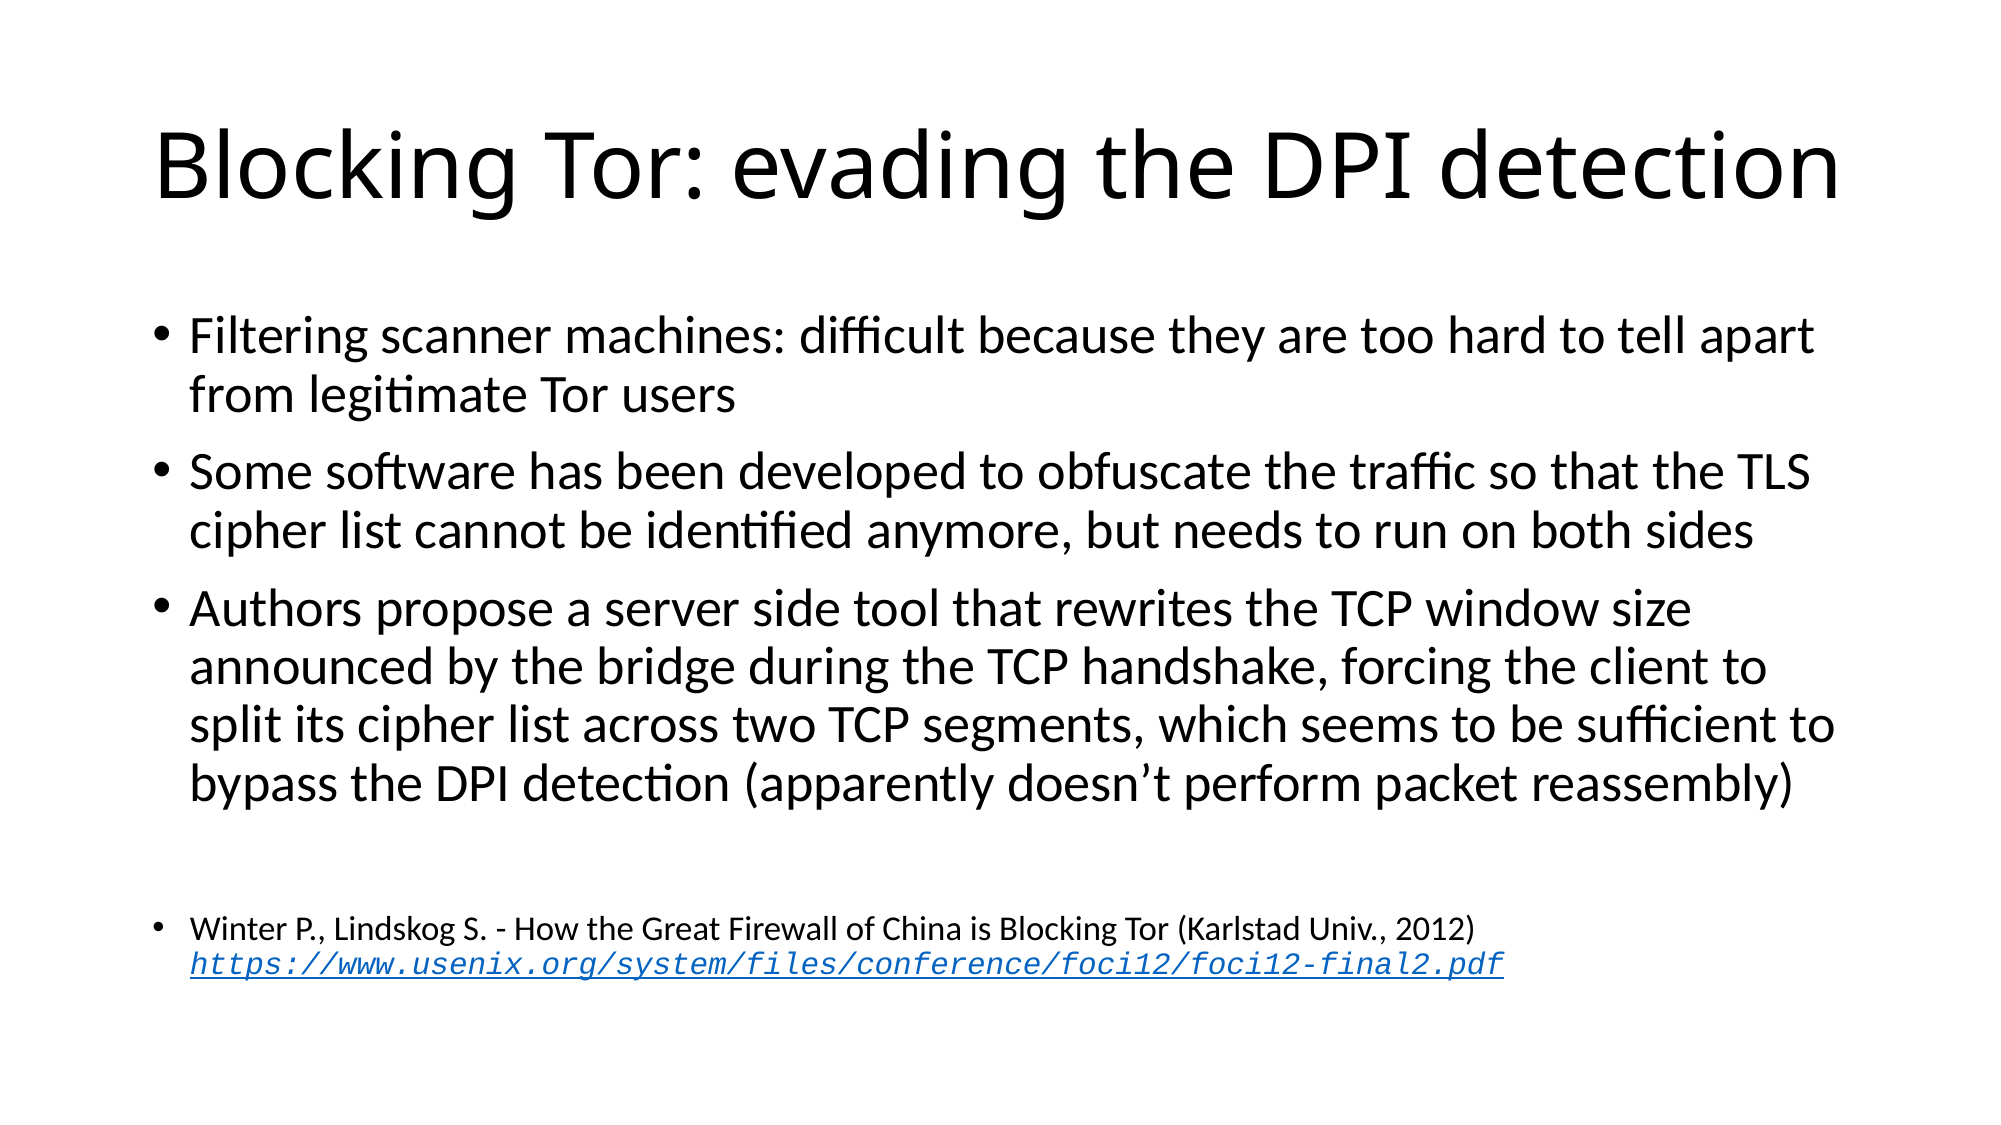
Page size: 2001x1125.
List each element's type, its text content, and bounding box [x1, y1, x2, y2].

list Filtering scanner machines: difficult because they are too hard to tell apart from legitimate Tor users Some software has been developed to obfuscate the traffic so that the TLS cipher list cannot be identified anymore, but needs to run on both sides Authors propose a server side tool that rewrites the TCP window size announced by the bridge during the TCP handshake, forcing the client to split its cipher list across two TCP segments, which seems to be sufficient to bypass the DPI detection (apparently doesn’t perform packet reassembly) Winter P., Lindskog S. - How the Great Firewall of China is Blocking Tor (Karlstad Univ., 2012) https://www.usenix.org/system/files/conference/foci12/foci12-final2.pdf [137, 299, 1863, 1014]
title Blocking Tor: evading the DPI detection [137, 59, 1863, 278]
